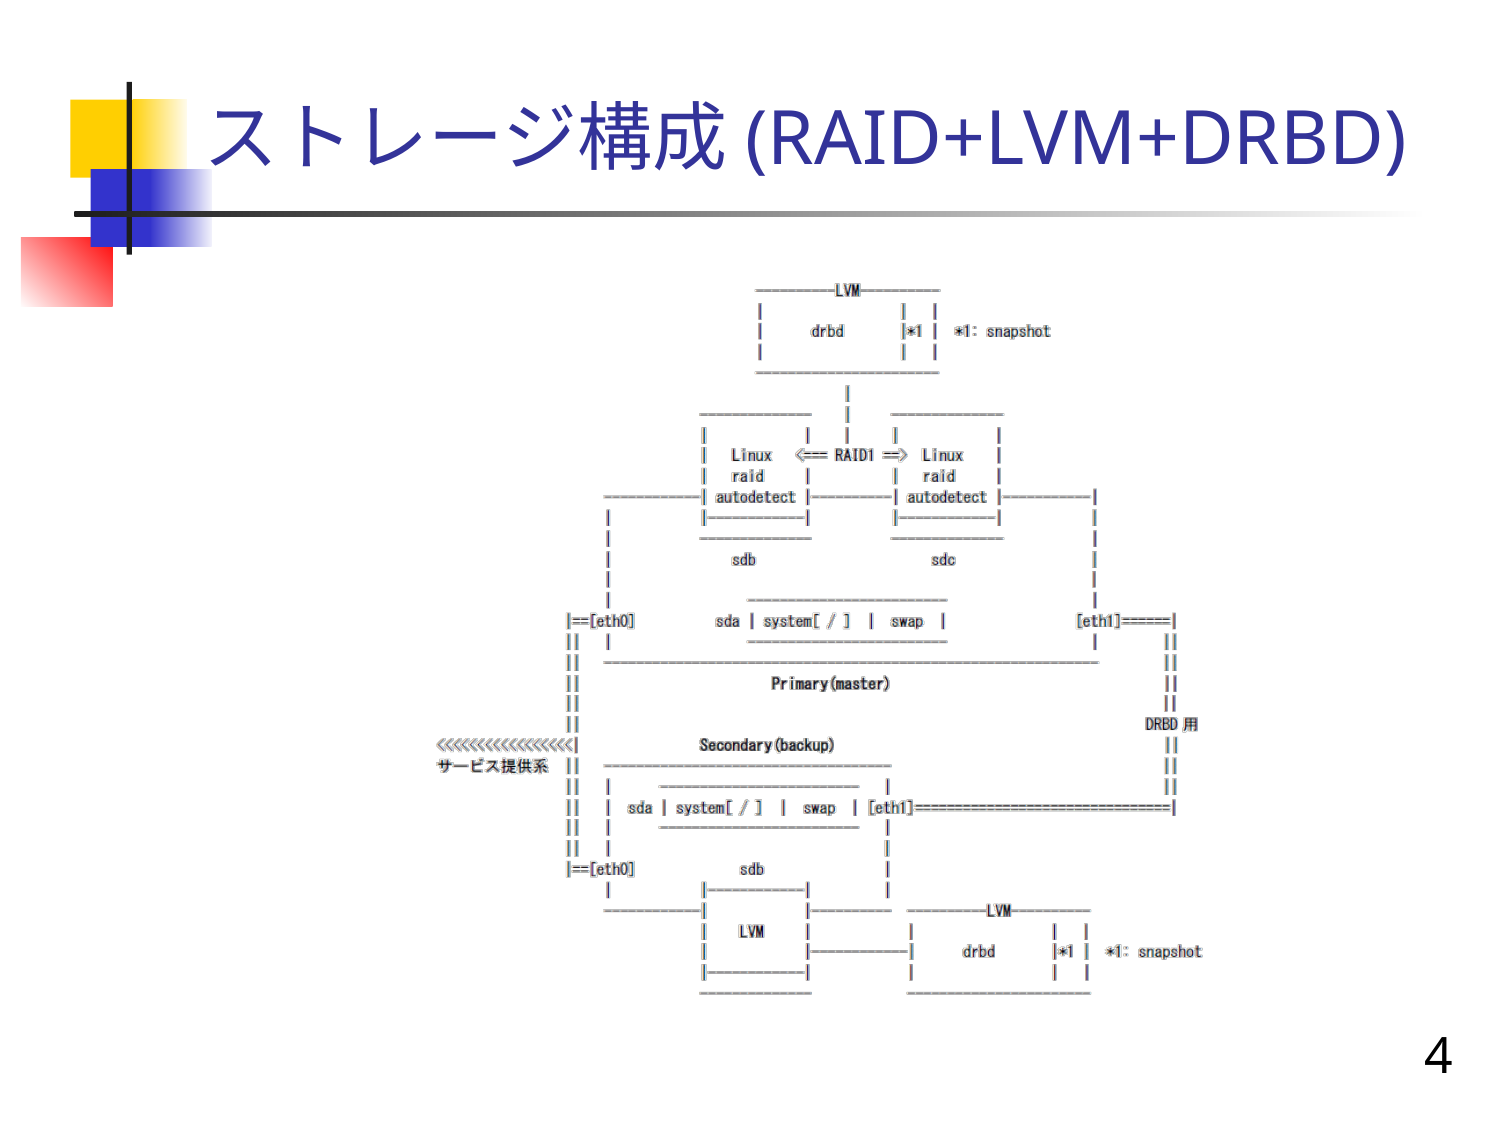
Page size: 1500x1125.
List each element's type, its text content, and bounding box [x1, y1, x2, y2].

title ストレージ構成(RAID+LVM+DRBD) [188, 34, 1468, 188]
slide_number 4 [1154, 1023, 1468, 1100]
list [427, 257, 1236, 1007]
